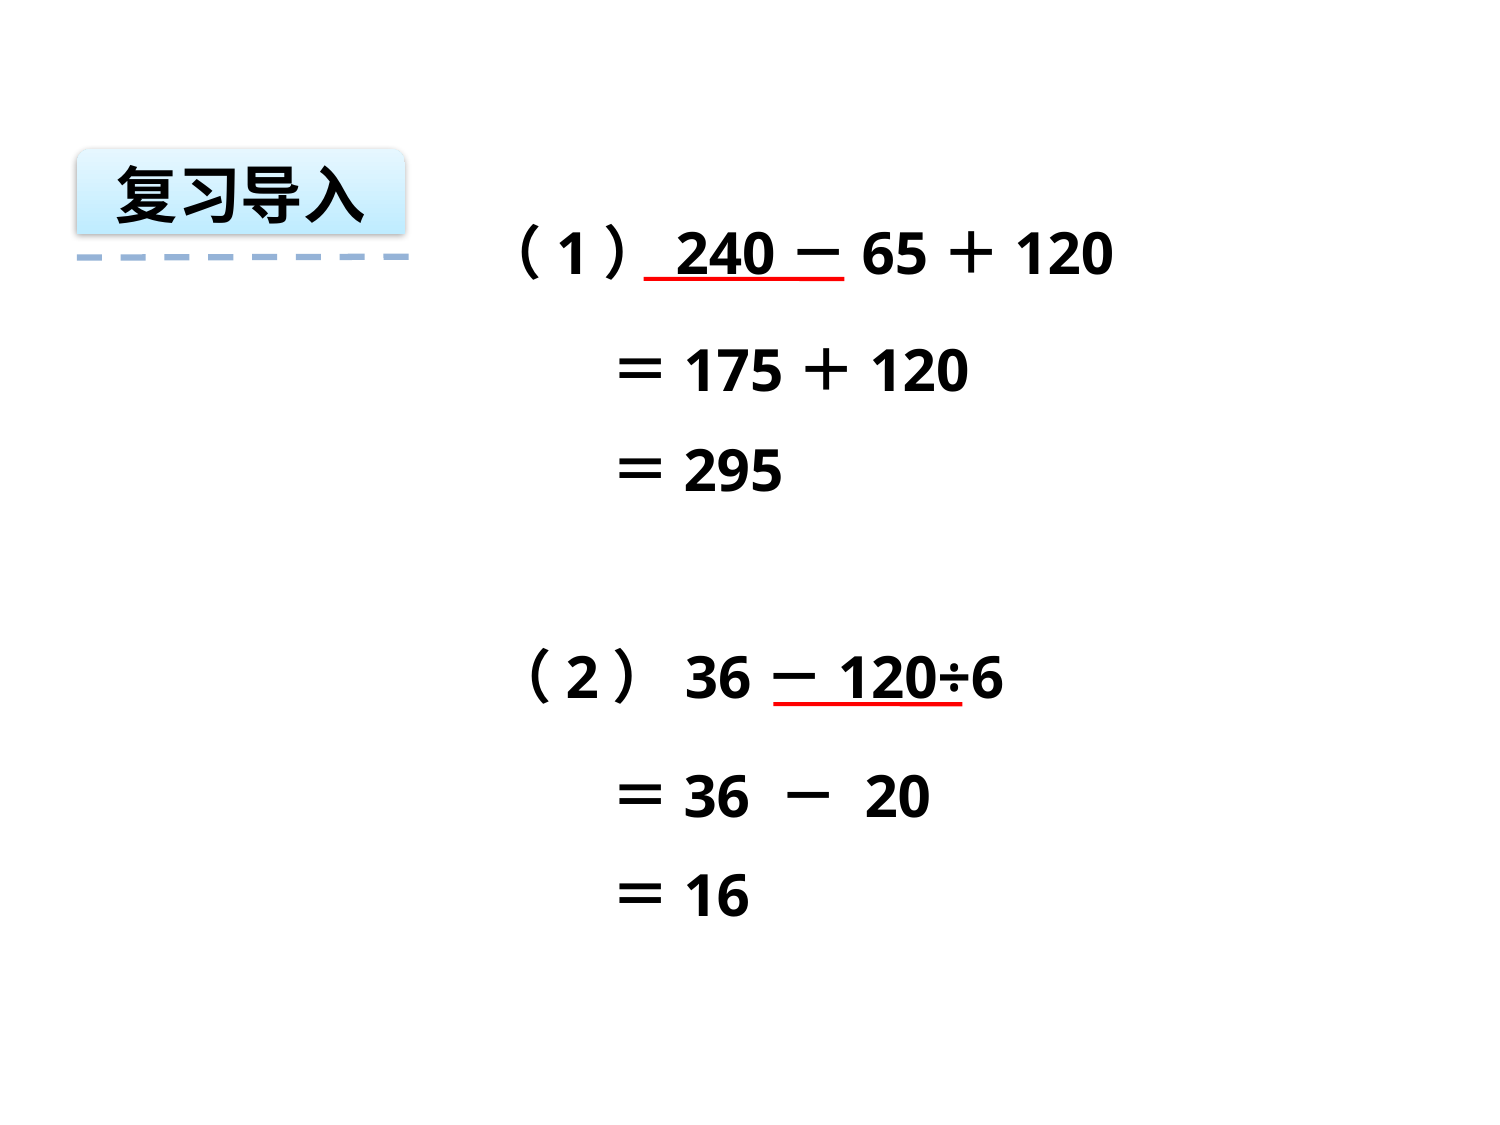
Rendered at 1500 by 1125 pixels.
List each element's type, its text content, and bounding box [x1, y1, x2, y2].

text_box ＝36 － 20 ＝16 [596, 751, 1164, 936]
text_box （2）36－120÷6 [478, 633, 1104, 718]
text_box 复习导入 [76, 148, 406, 235]
text_box （1）240－65＋120 [469, 209, 1495, 294]
text_box ＝175＋120 ＝295 [596, 326, 1058, 511]
